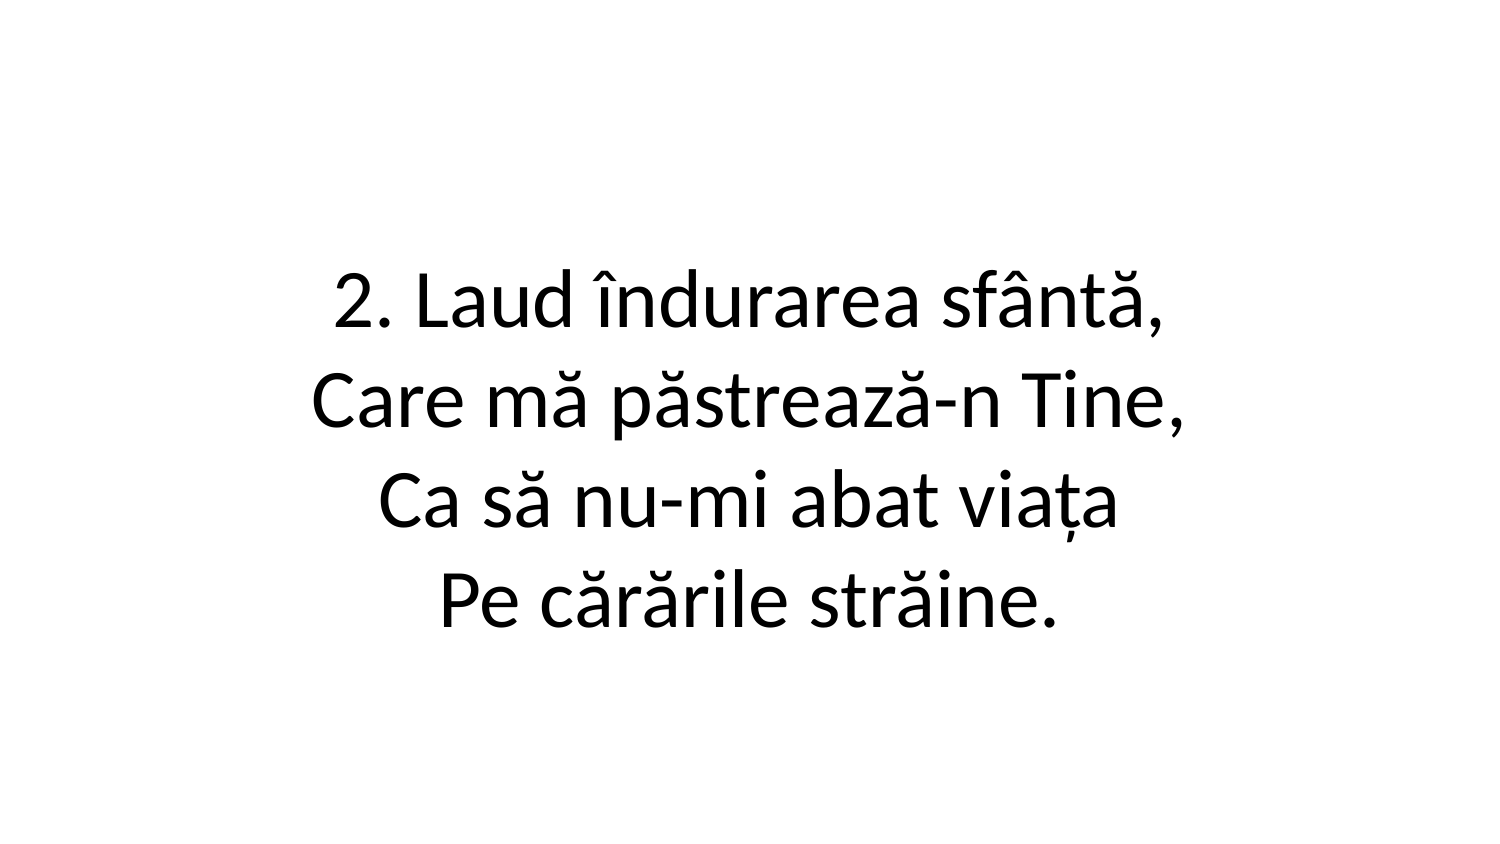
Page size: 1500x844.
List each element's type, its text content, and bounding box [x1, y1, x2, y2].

text_box 2. Laud îndurarea sfântă, Care mă păstrează-n Tine, Ca să nu-mi abat viața Pe cărările străine. [297, 192, 1203, 652]
